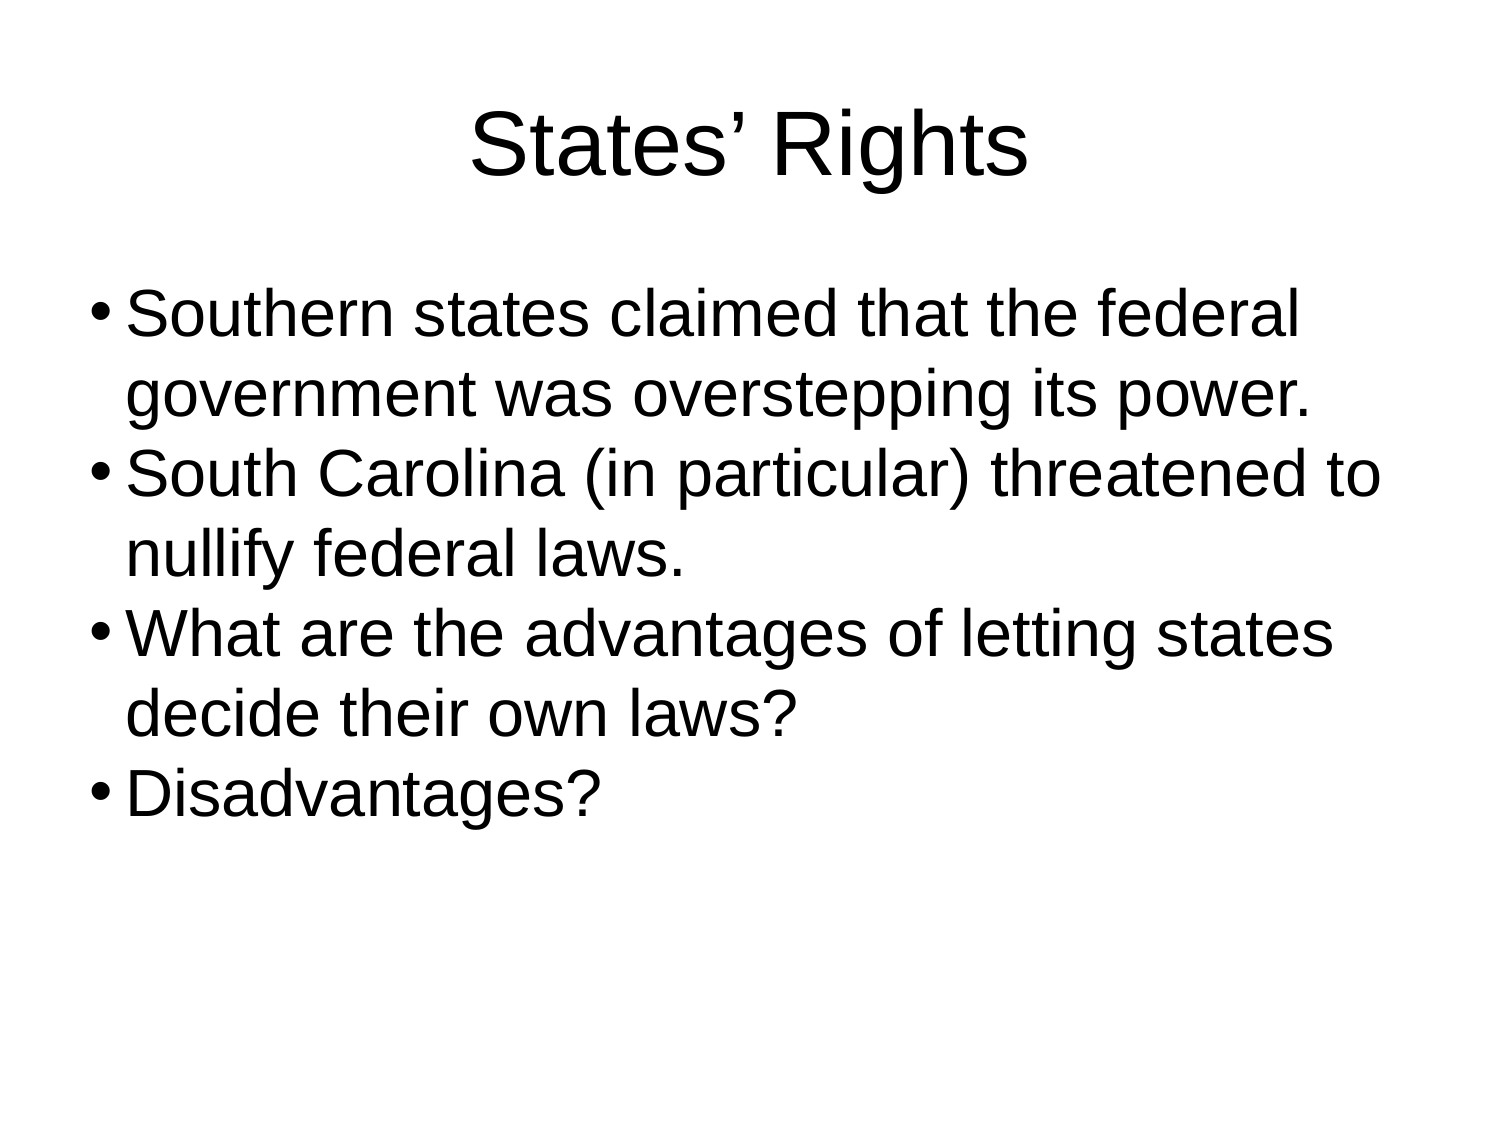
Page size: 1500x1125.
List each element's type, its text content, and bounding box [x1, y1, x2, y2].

text_box Southern states claimed that the federal government was overstepping its power. South Carolina (in particular) threatened to nullify federal laws. What are the advantages of letting states decide their own laws? Disadvantages? [74, 262, 1425, 1005]
text_box States’ Rights [74, 45, 1425, 233]
